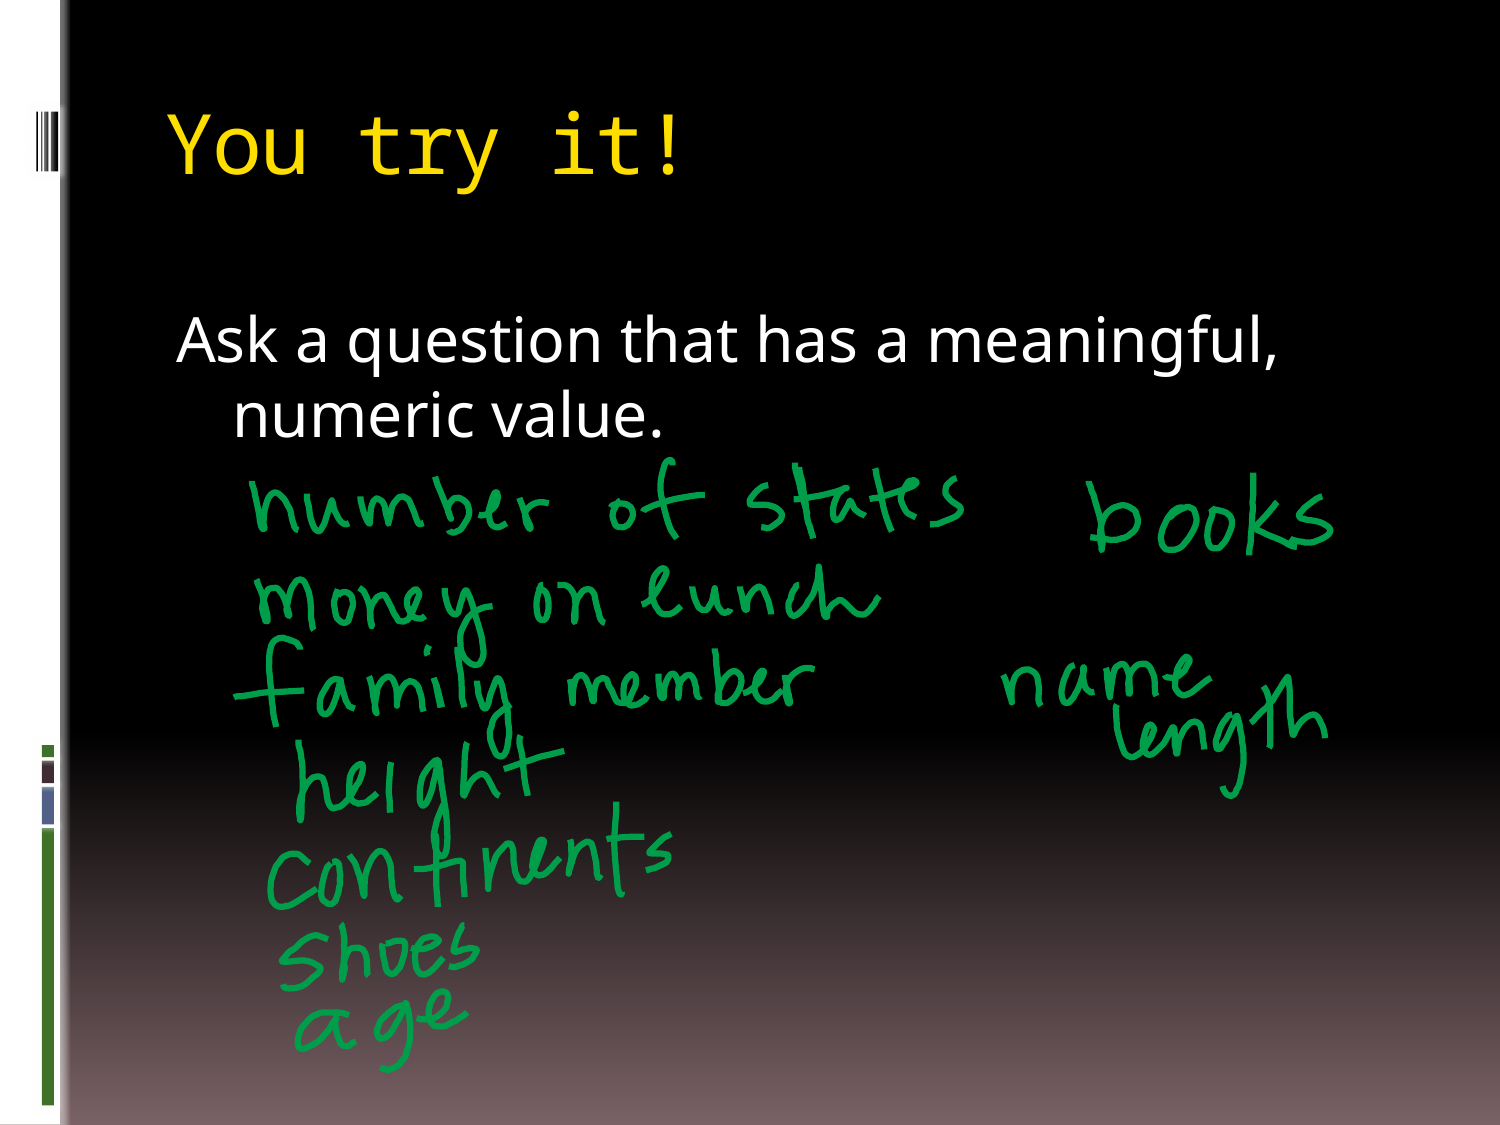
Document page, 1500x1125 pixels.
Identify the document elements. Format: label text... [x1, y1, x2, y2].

text_box [448, 924, 478, 969]
text_box [332, 588, 355, 624]
text_box [662, 504, 678, 540]
text_box [881, 505, 893, 532]
text_box [478, 491, 508, 529]
text_box [435, 684, 443, 708]
text_box [434, 833, 438, 865]
text_box [1002, 668, 1042, 707]
text_box [418, 758, 449, 858]
text_box [874, 467, 883, 495]
text_box [251, 480, 299, 532]
text_box [416, 990, 468, 1028]
text_box [268, 636, 301, 691]
text_box [613, 839, 623, 896]
text_box [476, 677, 512, 758]
text_box [305, 493, 350, 533]
text_box [368, 675, 425, 714]
text_box [1255, 501, 1298, 548]
text_box [793, 497, 804, 502]
text_box [296, 1011, 357, 1050]
text_box [1249, 676, 1326, 739]
text_box [806, 486, 866, 521]
text_box [793, 462, 803, 497]
list Ask a question that has a meaningful, numeric value. [150, 292, 1425, 1043]
text_box [1289, 495, 1332, 544]
text_box [269, 852, 318, 908]
text_box [410, 935, 445, 976]
text_box [606, 835, 645, 841]
text_box [691, 586, 732, 614]
text_box [613, 801, 619, 837]
text_box [1114, 704, 1206, 759]
text_box [340, 923, 370, 981]
text_box [557, 584, 606, 624]
text_box [255, 578, 315, 631]
text_box [784, 666, 815, 705]
text_box [1206, 506, 1234, 550]
text_box [280, 934, 329, 990]
text_box [320, 860, 342, 906]
text_box [387, 761, 393, 813]
text_box [270, 693, 287, 728]
text_box [435, 882, 439, 907]
text_box [659, 458, 675, 501]
text_box [742, 669, 783, 703]
text_box [348, 850, 402, 901]
text_box [518, 497, 550, 530]
text_box [787, 565, 881, 618]
text_box [358, 586, 426, 628]
text_box [443, 587, 493, 666]
text_box [434, 476, 471, 534]
text_box [456, 646, 466, 708]
text_box [1104, 662, 1158, 699]
text_box [522, 764, 529, 796]
text_box [381, 939, 407, 976]
text_box [568, 673, 649, 707]
text_box [713, 648, 743, 705]
text_box [642, 493, 705, 513]
text_box [1267, 727, 1272, 749]
text_box [318, 678, 356, 716]
text_box [657, 672, 702, 699]
text_box [1262, 685, 1271, 706]
text_box [1060, 664, 1095, 704]
text_box [1163, 655, 1212, 697]
text_box [929, 477, 962, 526]
text_box [641, 567, 682, 616]
text_box [425, 645, 431, 656]
text_box [1214, 713, 1245, 797]
text_box [503, 749, 565, 771]
text_box [739, 585, 772, 615]
text_box [535, 584, 550, 621]
text_box [413, 859, 466, 898]
text_box [748, 484, 783, 530]
text_box [567, 839, 602, 879]
text_box [1248, 472, 1255, 556]
text_box [518, 734, 524, 761]
text_box [432, 677, 437, 685]
text_box [484, 838, 561, 891]
text_box [233, 689, 305, 699]
title You try it! [150, 83, 1425, 234]
text_box [609, 499, 634, 529]
text_box [869, 479, 918, 519]
text_box [297, 739, 378, 822]
text_box [1087, 480, 1139, 551]
text_box [798, 466, 815, 539]
text_box [645, 833, 672, 872]
text_box [375, 1002, 412, 1071]
text_box [359, 495, 424, 526]
text_box [1159, 505, 1198, 551]
text_box [462, 742, 500, 797]
